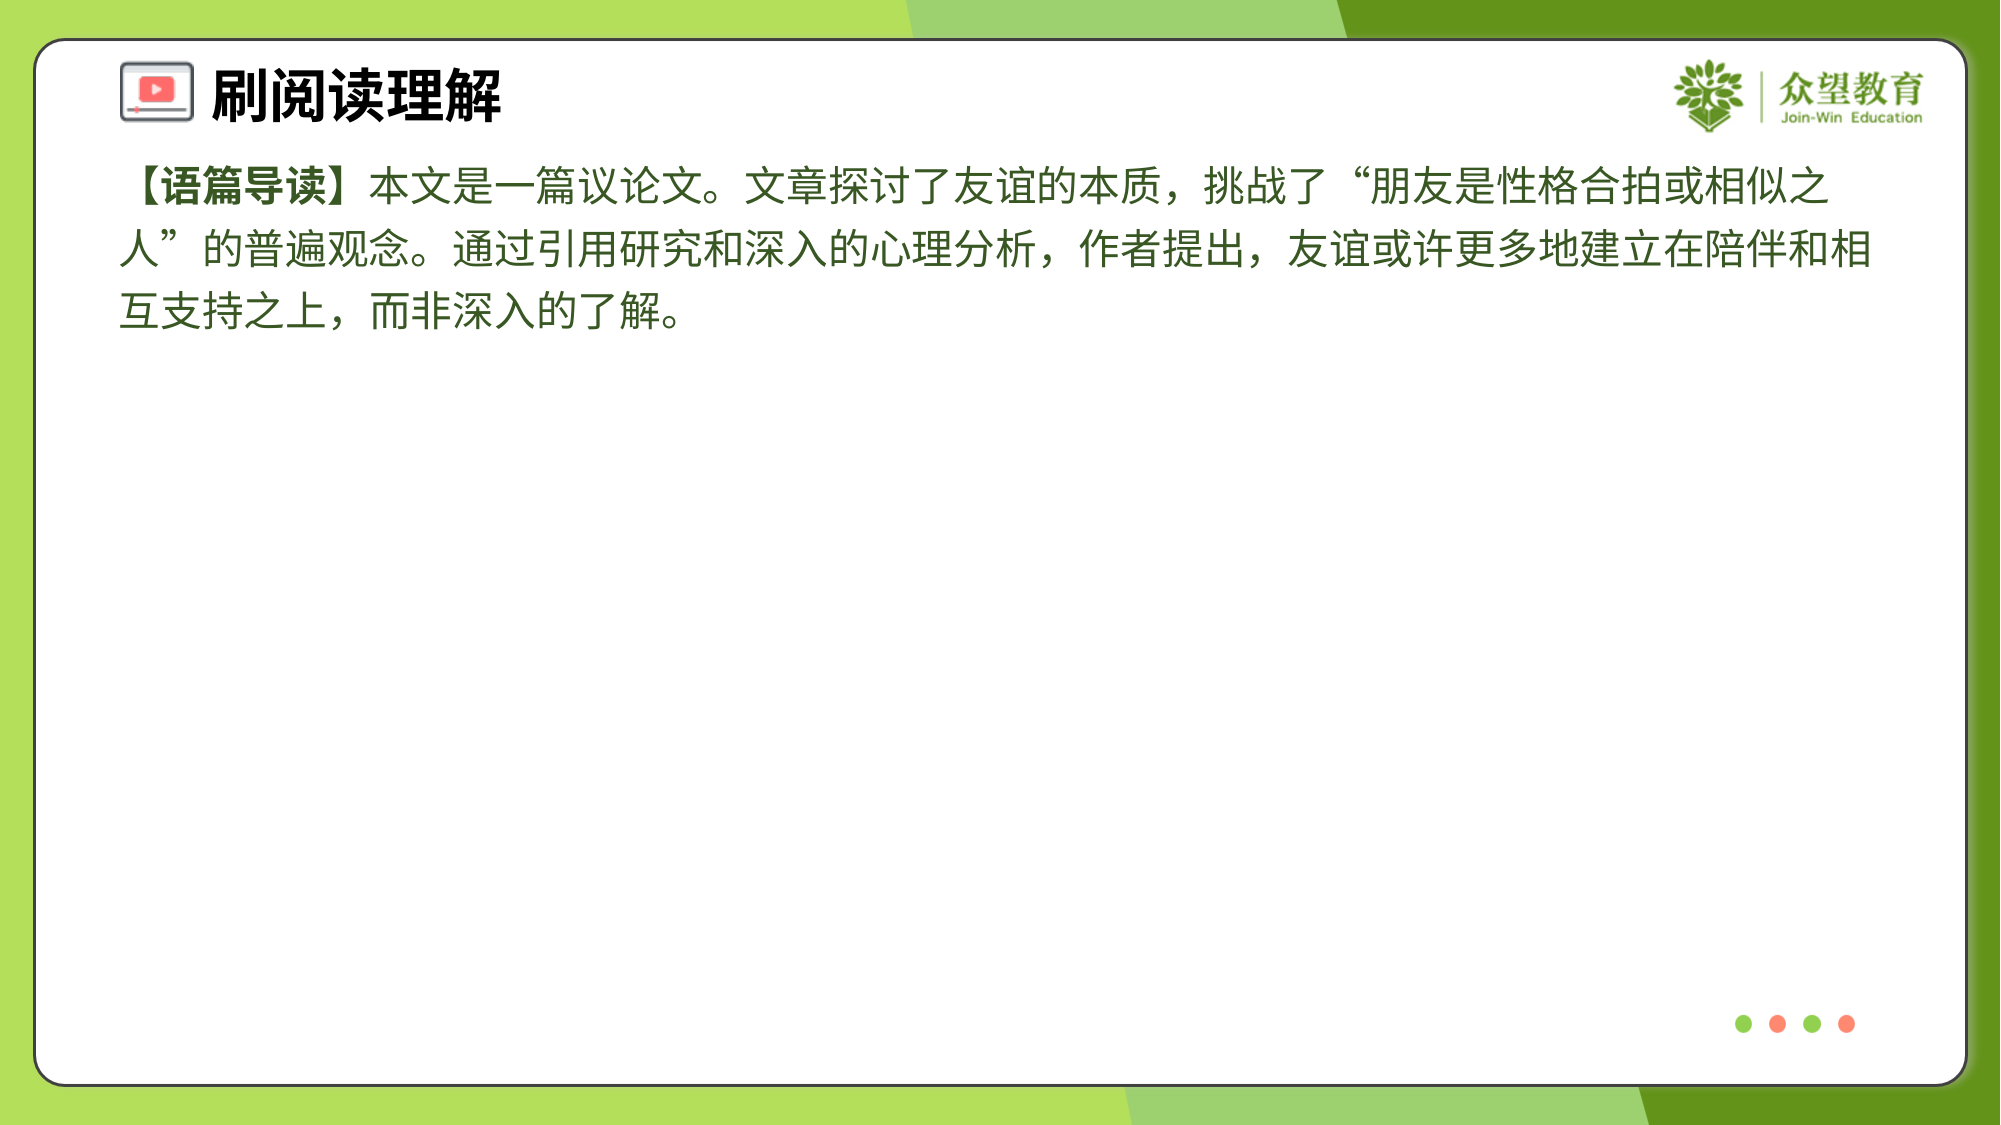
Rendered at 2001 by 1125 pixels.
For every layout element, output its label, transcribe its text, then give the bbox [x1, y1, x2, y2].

picture [0, 0, 2000, 1125]
text_box 【语篇导读】本文是一篇议论文。文章探讨了友谊的本质，挑战了“朋友是性格合拍或相似之人”的普遍观念。通过引用研究和深入的心理分析，作者提出，友谊或许更多地建立在陪伴和相互支持之上，而非深入的了解。 [118, 147, 1883, 331]
